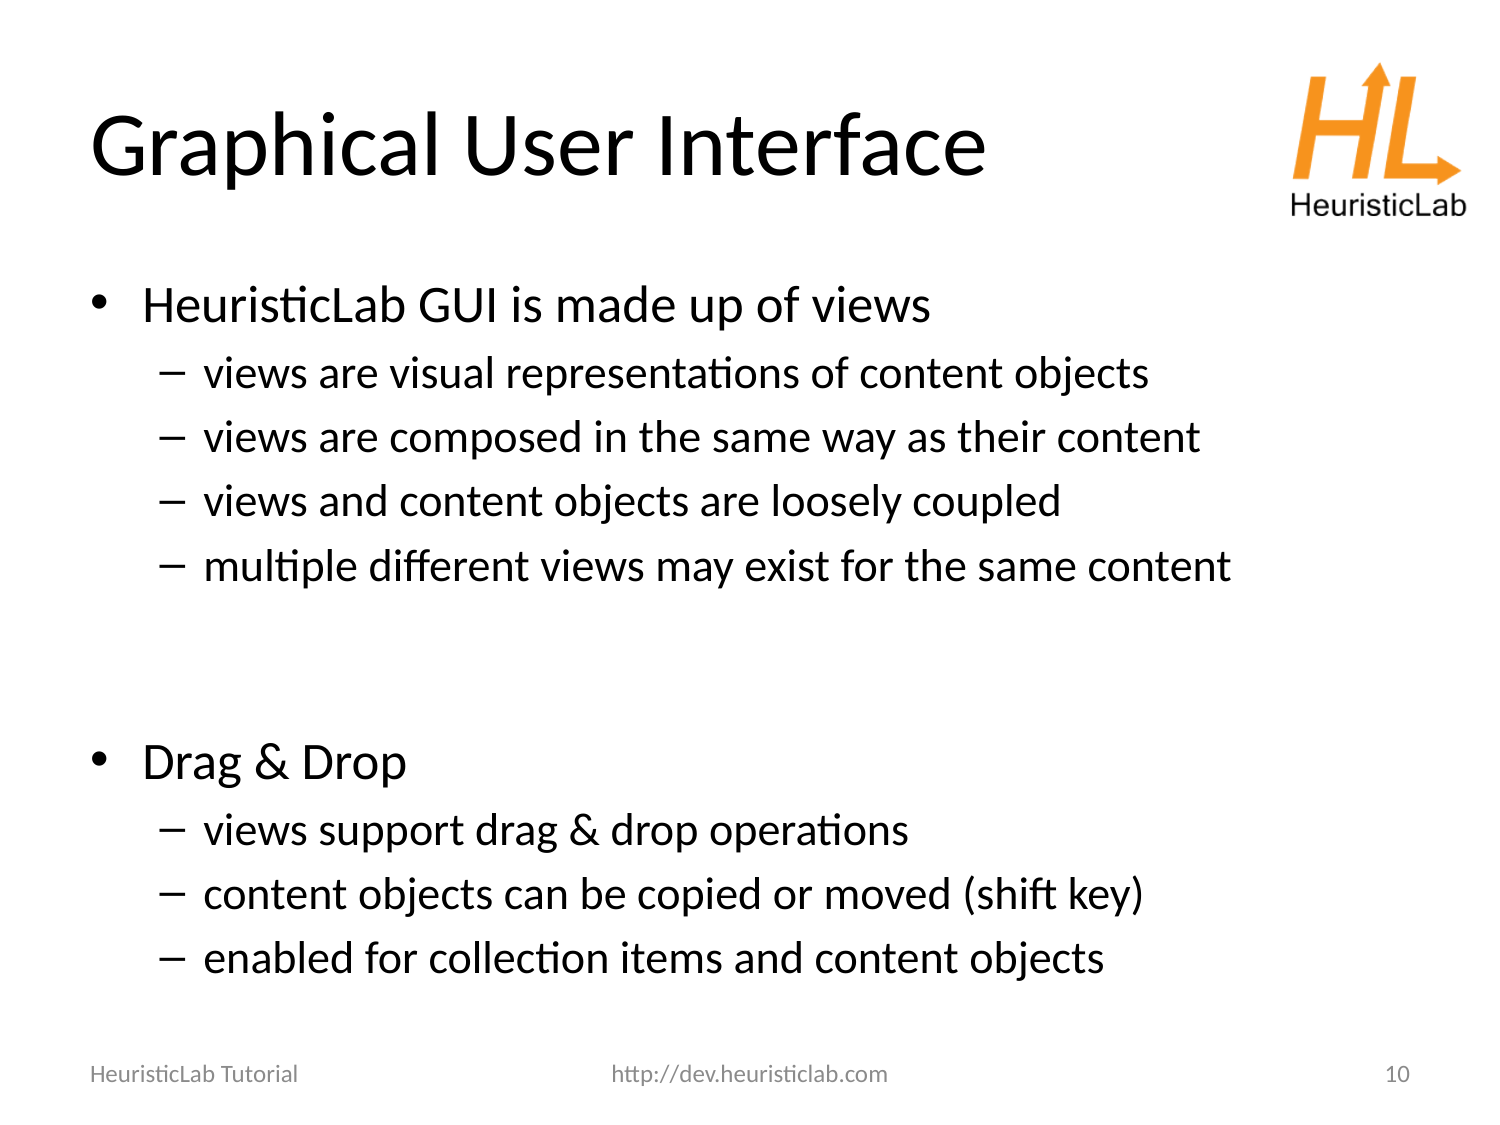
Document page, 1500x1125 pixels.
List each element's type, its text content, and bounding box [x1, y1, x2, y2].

list HeuristicLab GUI is made up of views views are visual representations of content objects views are composed in the same way as their content views and content objects are loosely coupled multiple different views may exist for the same content Drag & Drop views support drag & drop operations content objects can be copied or moved (shift key) enabled for collection items and content objects [75, 262, 1425, 1005]
slide_number 10 [1074, 1042, 1425, 1103]
title Graphical User Interface [75, 45, 1282, 233]
footer http://dev.heuristiclab.com [512, 1042, 988, 1103]
slide_number HeuristicLab Tutorial [75, 1042, 425, 1103]
picture [1281, 27, 1474, 244]
